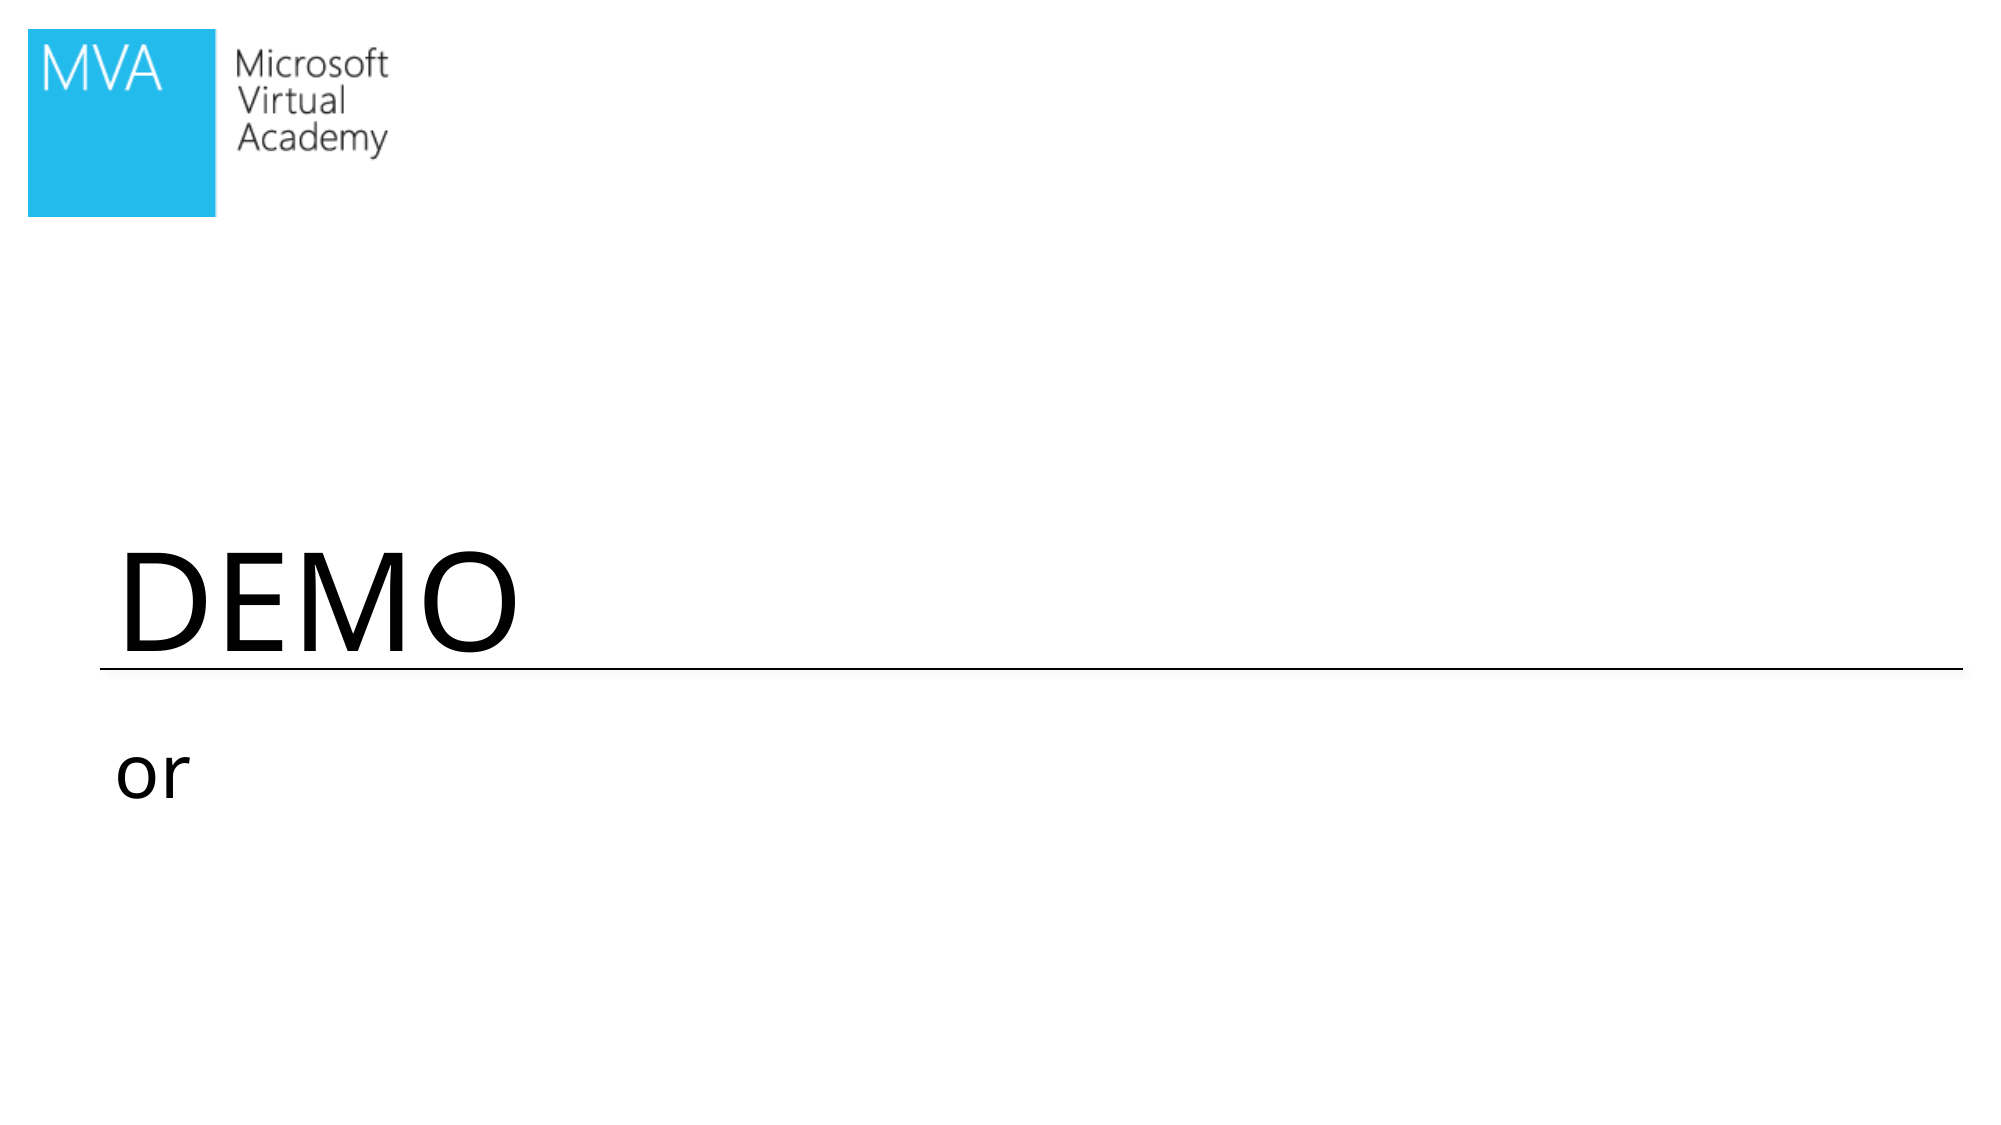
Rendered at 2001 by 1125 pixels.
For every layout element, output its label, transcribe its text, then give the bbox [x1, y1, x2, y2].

title or [99, 733, 1976, 1009]
picture [28, 29, 497, 217]
